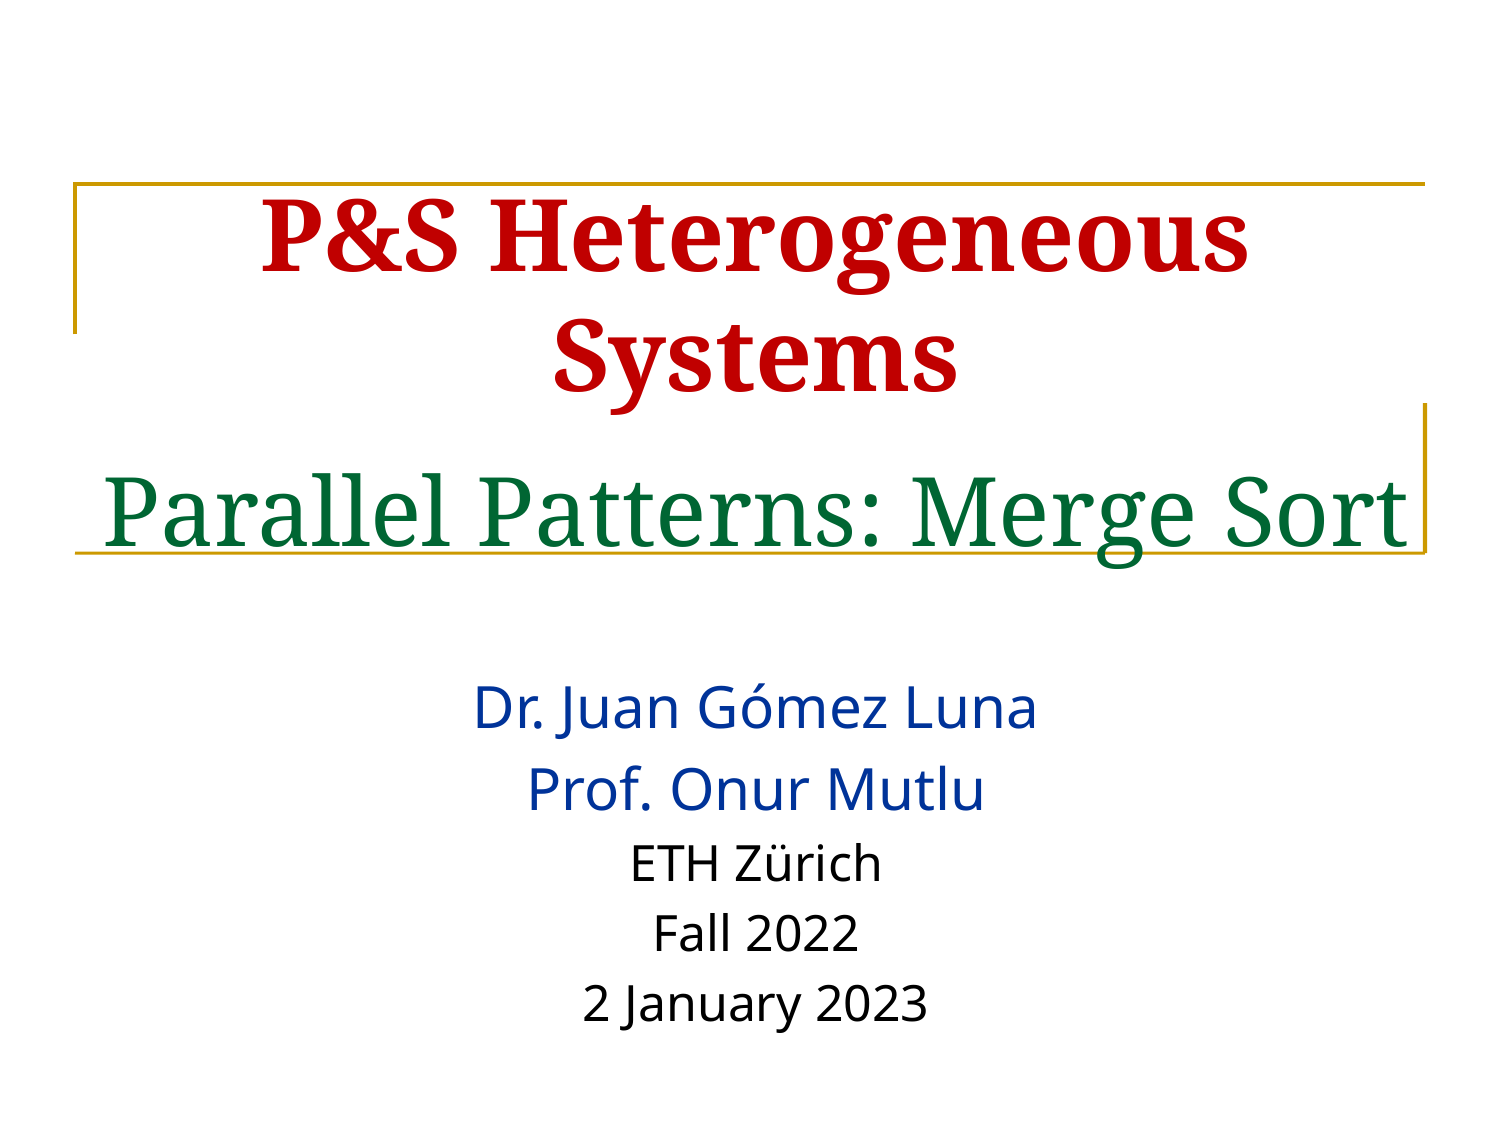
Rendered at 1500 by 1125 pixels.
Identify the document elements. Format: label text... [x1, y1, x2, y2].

subtitle Dr. Juan Gómez Luna Prof. Onur Mutlu ETH Zürich Fall 2022 2 January 2023 [112, 662, 1401, 1038]
title P&S Heterogeneous Systems Parallel Patterns: Merge Sort [62, 187, 1451, 551]
